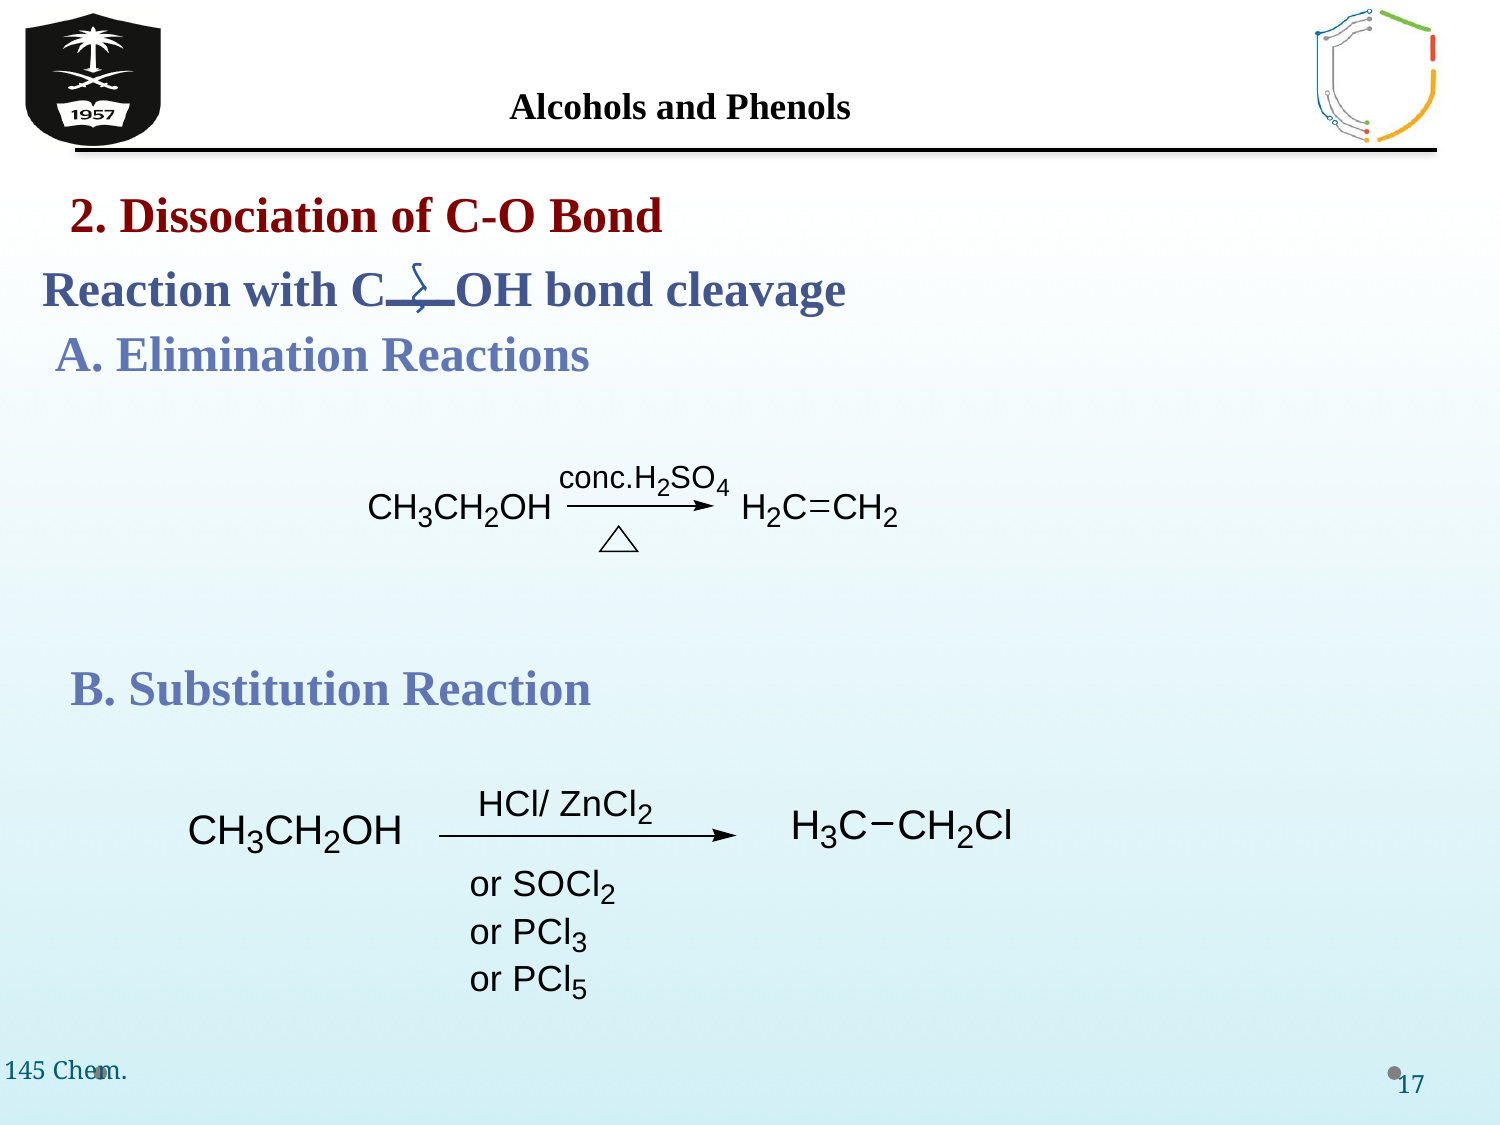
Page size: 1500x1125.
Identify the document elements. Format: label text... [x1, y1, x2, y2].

text_box B. Substitution Reaction [55, 648, 619, 723]
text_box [366, 463, 899, 529]
text_box 17 [1299, 1042, 1425, 1103]
picture [0, 0, 1500, 1125]
text_box [413, 264, 426, 313]
text_box [599, 537, 638, 552]
text_box Alcohols and Phenols [494, 74, 866, 135]
text_box 2. Dissociation of C-O Bond [54, 174, 678, 249]
text_box Reaction with CــــOH bond cleavage [27, 249, 862, 324]
text_box 145 Chem. [4, 1024, 555, 1085]
text_box A. Elimination Reactions [12, 313, 633, 389]
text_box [187, 787, 1013, 1007]
